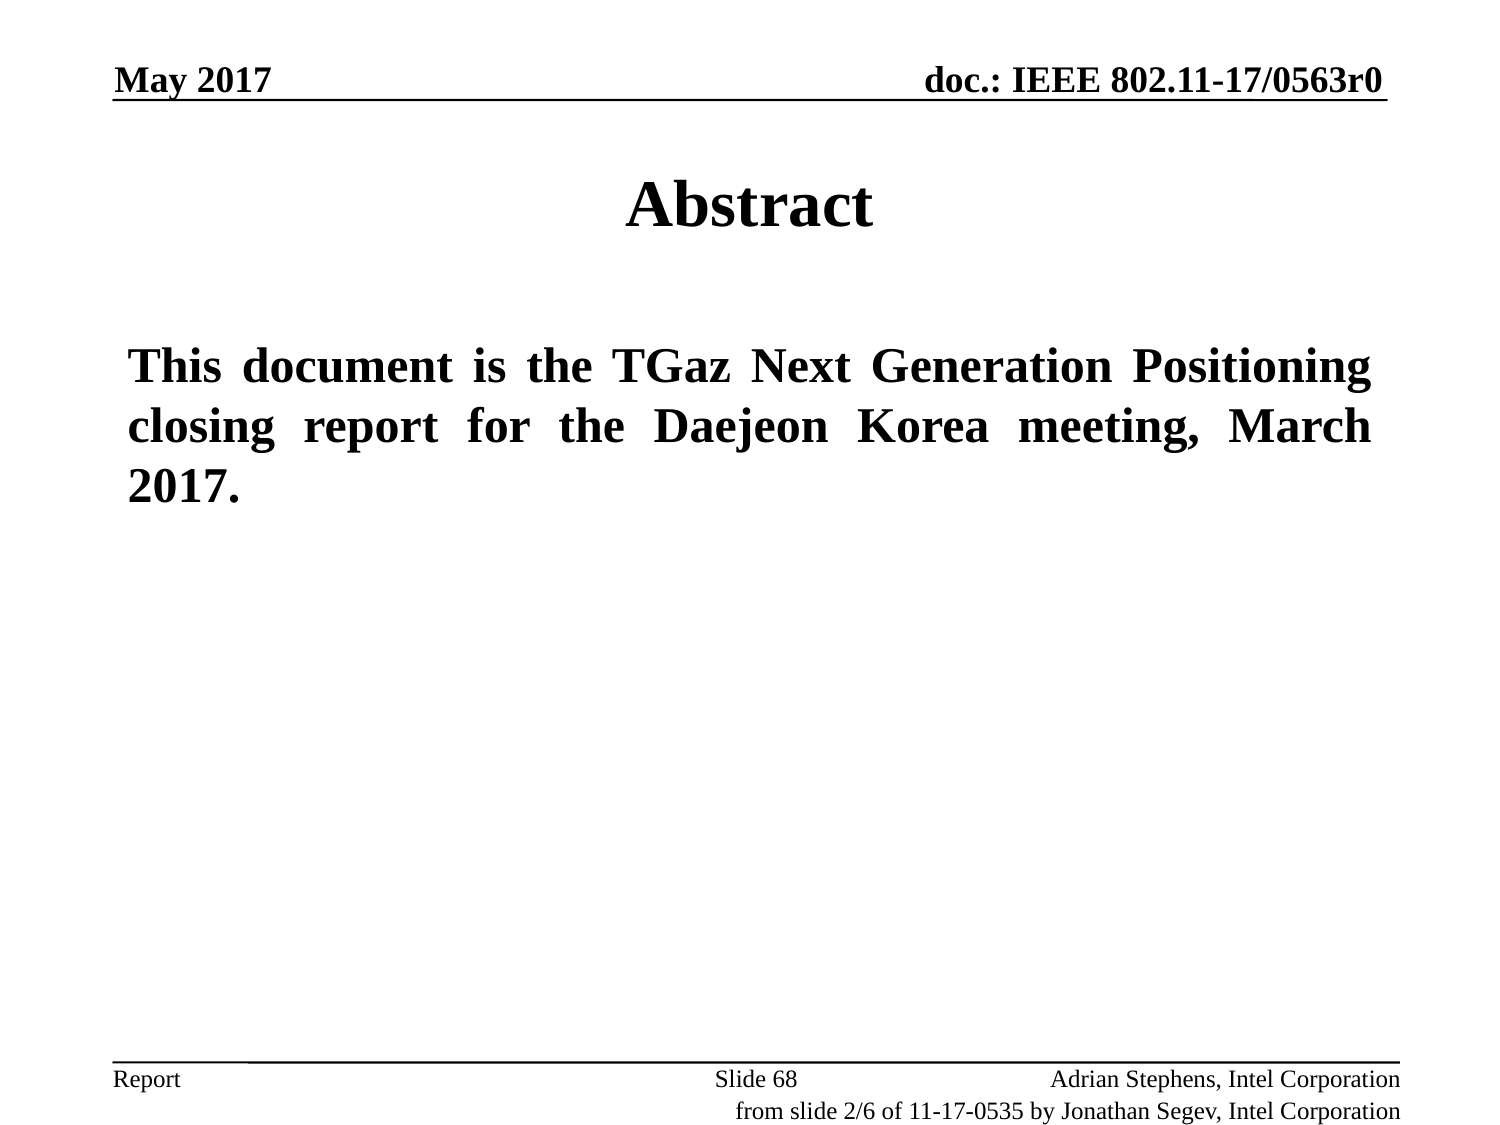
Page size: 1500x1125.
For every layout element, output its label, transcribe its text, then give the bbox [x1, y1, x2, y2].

footer Adrian Stephens, Intel Corporation [878, 1061, 1402, 1087]
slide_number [114, 54, 374, 101]
list This document is the TGaz Next Generation Positioning closing report for the Daejeon Korea meeting, March 2017. [112, 324, 1388, 1000]
text_box from slide 2/6 of 11-17-0535 by Jonathan Segev, Intel Corporation [343, 1087, 1417, 1125]
title Abstract [112, 112, 1388, 288]
slide_number Slide 68 [711, 1061, 801, 1087]
